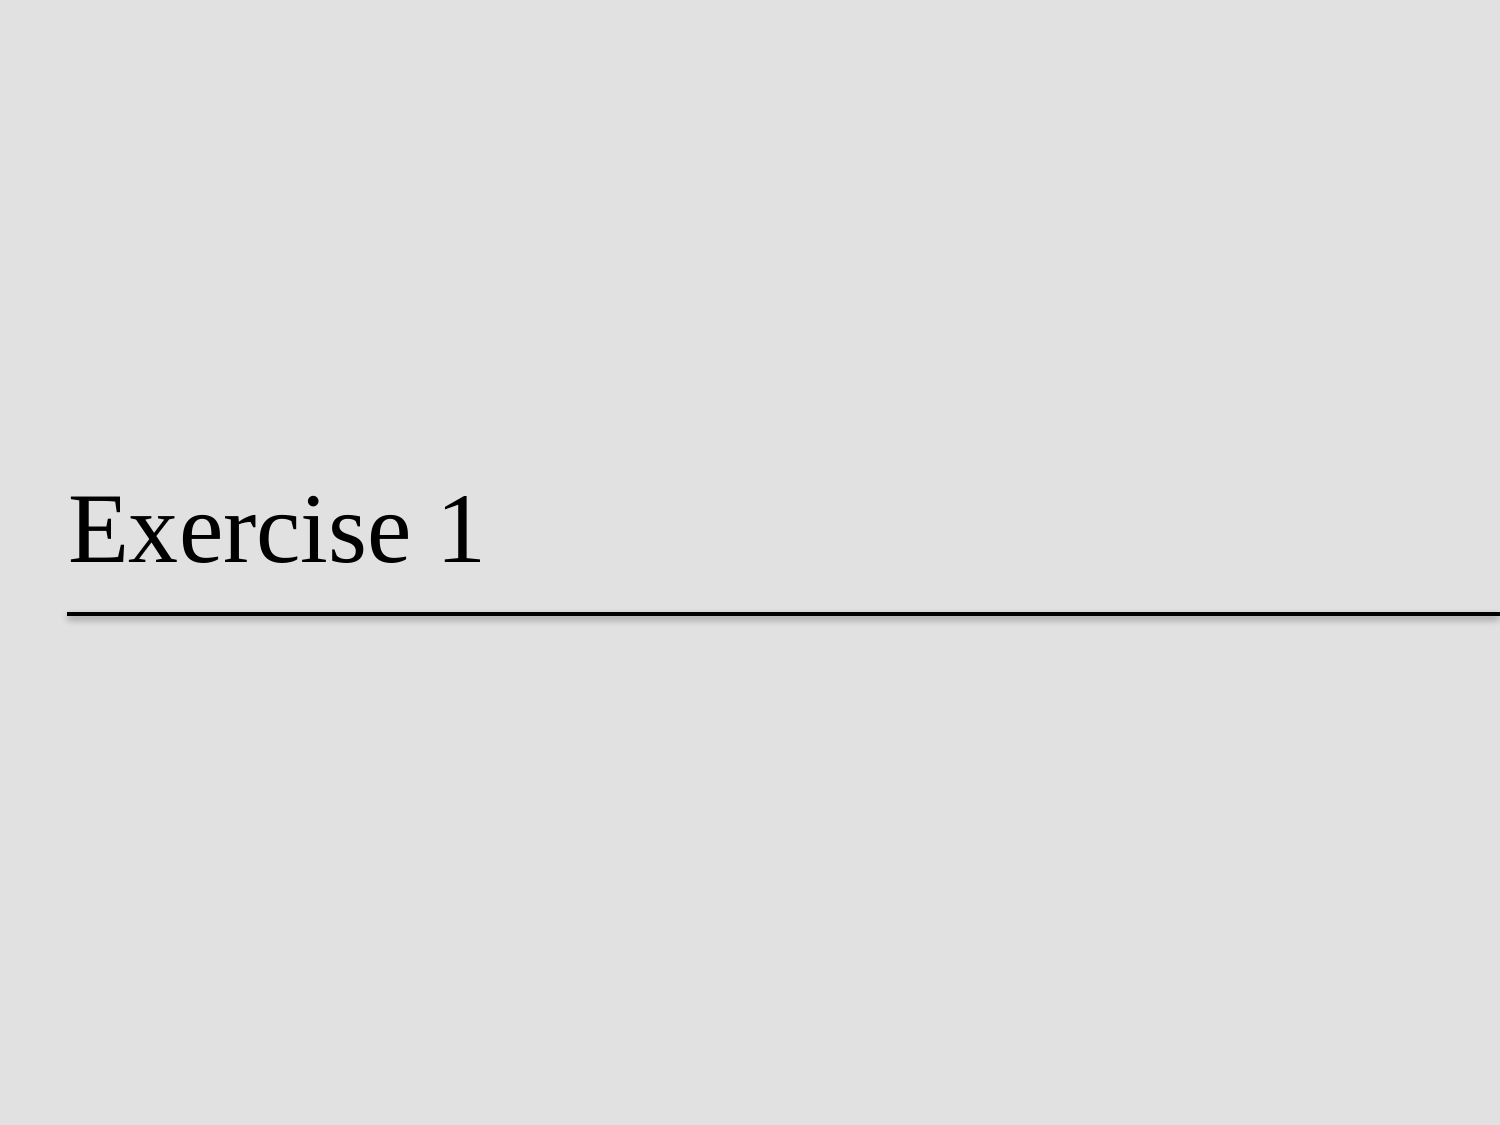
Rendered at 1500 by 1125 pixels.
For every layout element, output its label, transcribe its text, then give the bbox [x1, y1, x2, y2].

text_box Exercise 1 [53, 390, 1448, 679]
